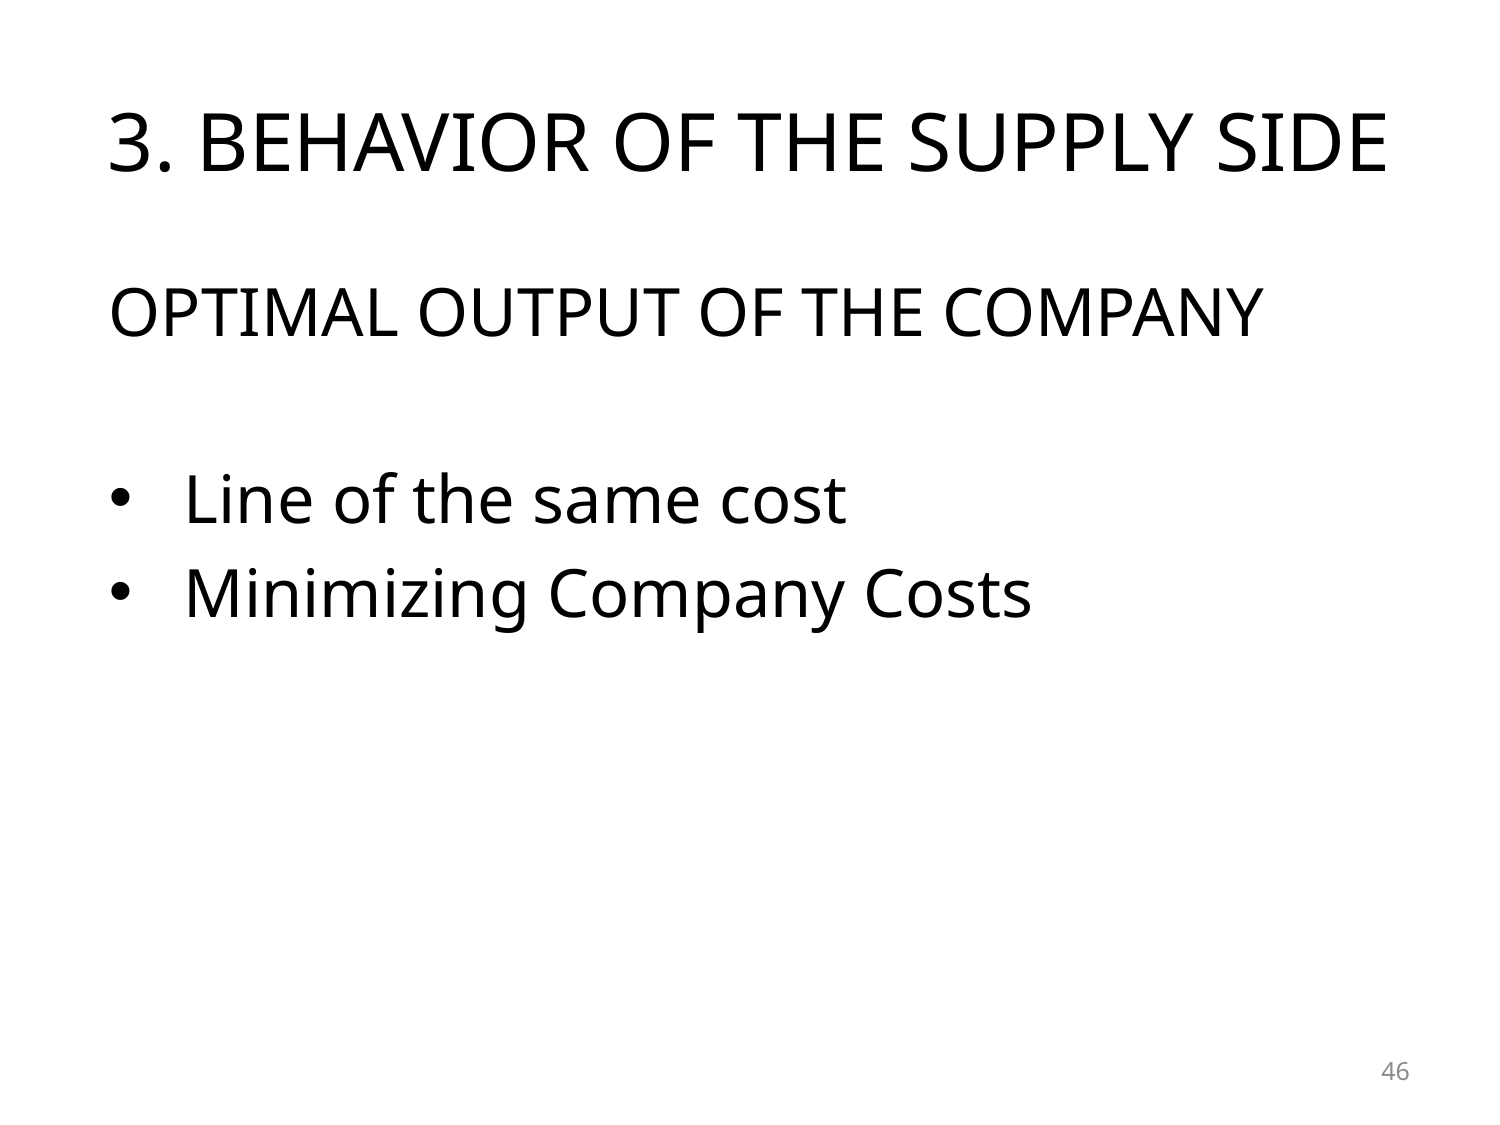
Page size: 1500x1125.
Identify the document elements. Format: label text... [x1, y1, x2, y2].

list OPTIMAL OUTPUT OF THE COMPANY Line of the same cost Minimizing Company Costs [75, 262, 1425, 1005]
slide_number 46 [1074, 1042, 1425, 1103]
title 3. BEHAVIOR OF THE SUPPLY SIDE [75, 45, 1425, 233]
